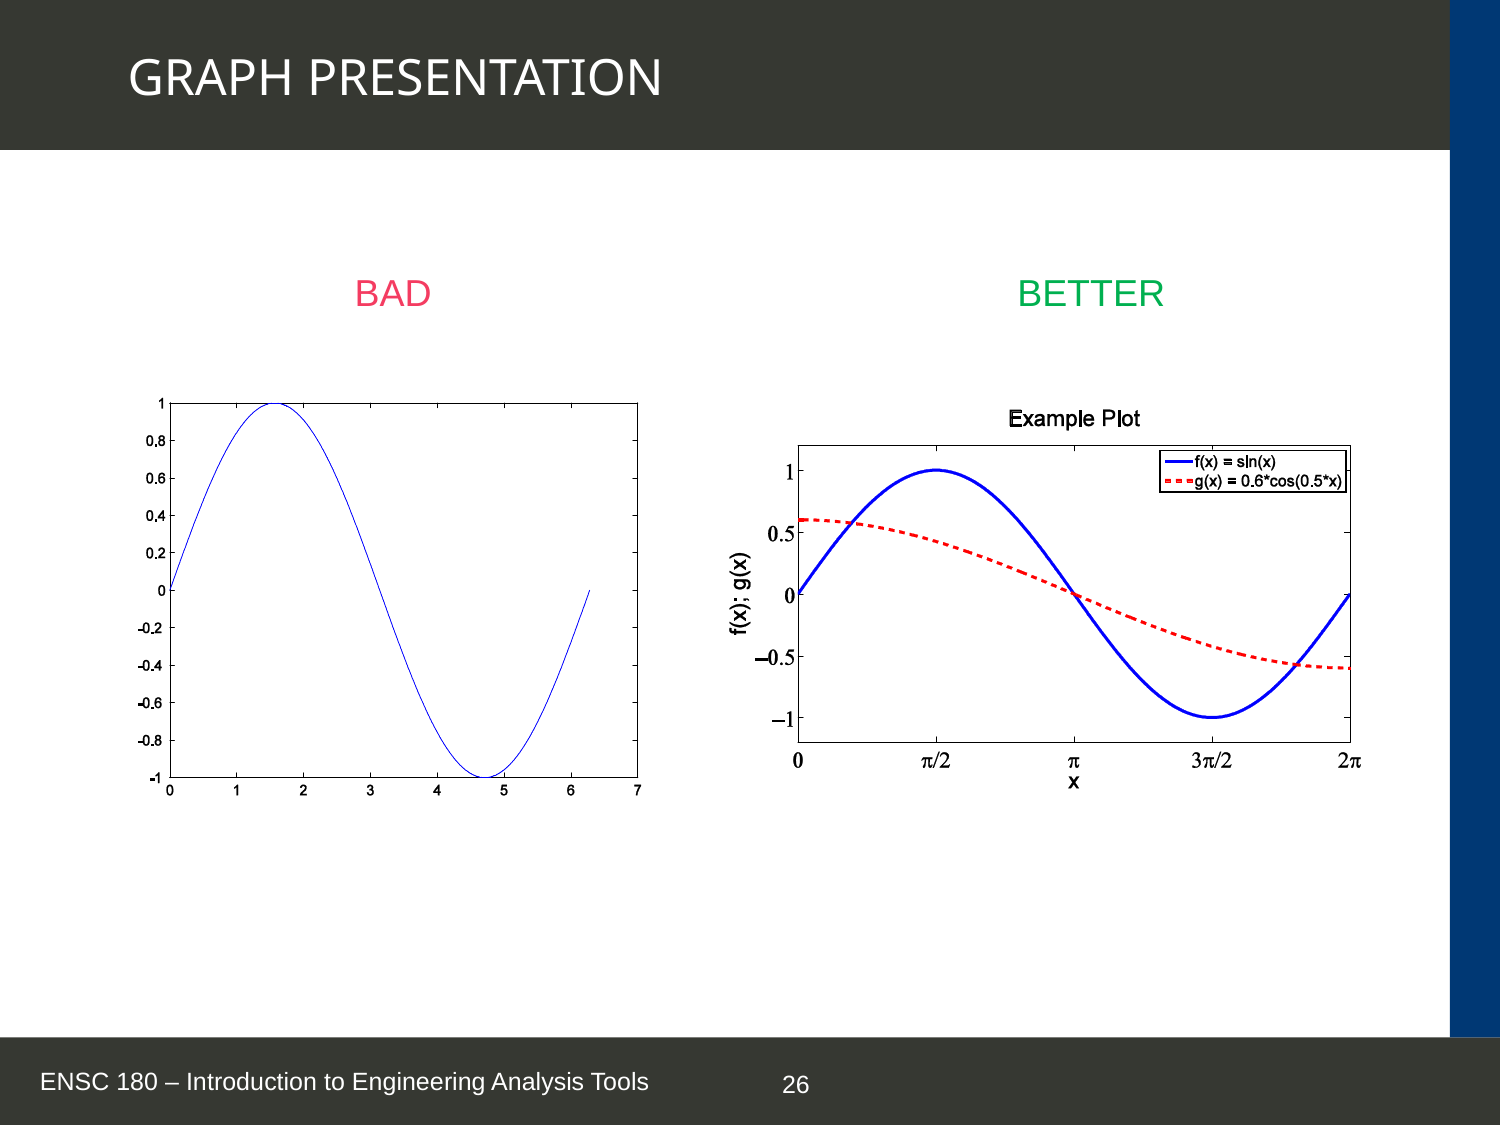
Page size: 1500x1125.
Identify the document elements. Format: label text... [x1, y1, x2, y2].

footer ENSC 180 – Introduction to Engineering Analysis Tools [24, 1057, 740, 1113]
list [91, 368, 695, 829]
table_header BETTER [761, 238, 1403, 348]
title GRAPH PRESENTATION [112, 37, 1450, 138]
table_header BAD [119, 238, 761, 348]
picture [722, 401, 1365, 794]
